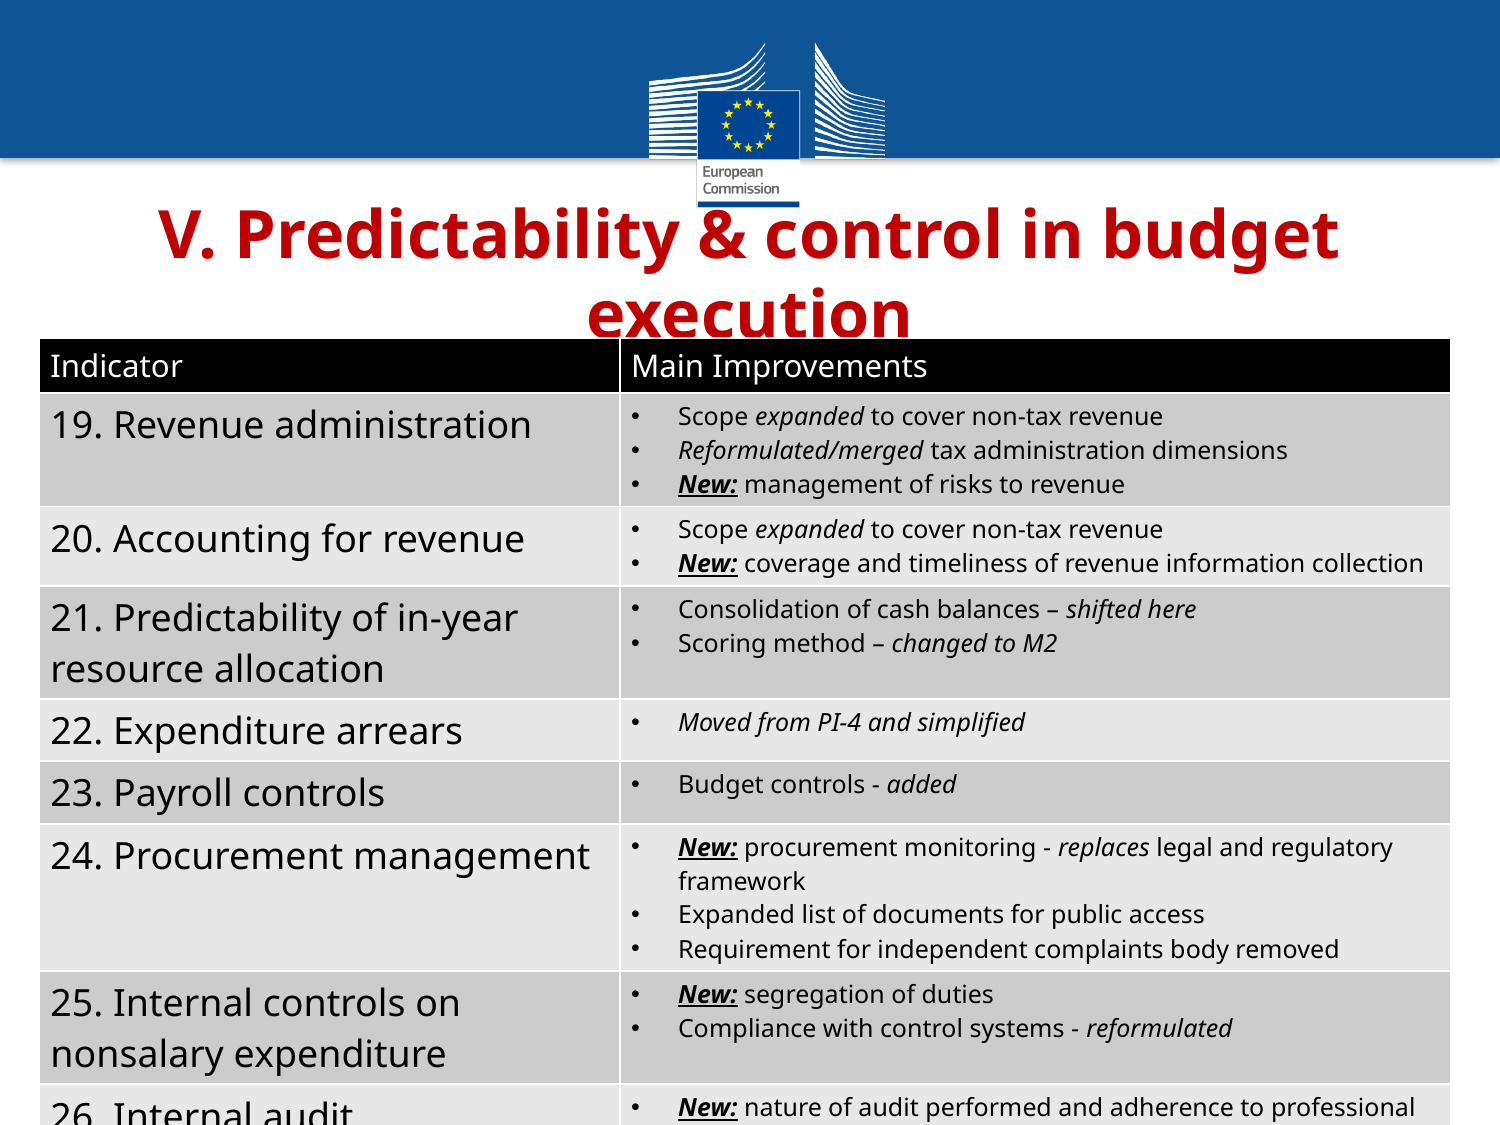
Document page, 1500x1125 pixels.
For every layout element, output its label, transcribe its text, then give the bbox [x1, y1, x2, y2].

table_cell Budget controls - added [621, 762, 1450, 823]
table_header Indicator [40, 339, 619, 392]
table_cell 26. Internal audit [40, 1085, 619, 1125]
picture [649, 42, 885, 184]
table_cell 19. Revenue administration [40, 394, 619, 506]
title V. Predictability & control in budget execution [0, 184, 1500, 279]
table_cell 23. Payroll controls [40, 762, 619, 823]
table_cell New: nature of audit performed and adherence to professional standards [621, 1085, 1450, 1125]
table_cell Moved from PI-4 and simplified [621, 700, 1450, 760]
table_cell New: procurement monitoring - replaces legal and regulatory framework Expanded list of documents for public access Requirement for independent complaints body removed [621, 825, 1450, 970]
table_cell Scope expanded to cover non-tax revenue Reformulated/merged tax administration dimensions New: management of risks to revenue [621, 394, 1450, 506]
table_cell Scope expanded to cover non-tax revenue New: coverage and timeliness of revenue information collection [621, 507, 1450, 585]
table_cell 20. Accounting for revenue [40, 507, 619, 585]
table_cell 24. Procurement management [40, 825, 619, 970]
table_cell 21. Predictability of in-year resource allocation [40, 587, 619, 698]
table_cell 25. Internal controls on nonsalary expenditure [40, 972, 619, 1083]
slide_number 12 [1074, 1024, 1426, 1103]
table_header Main Improvements [621, 339, 1450, 392]
table_cell 22. Expenditure arrears [40, 700, 619, 760]
table_cell Consolidation of cash balances – shifted here Scoring method – changed to M2 [621, 587, 1450, 698]
table_cell New: segregation of duties Compliance with control systems - reformulated [621, 972, 1450, 1083]
